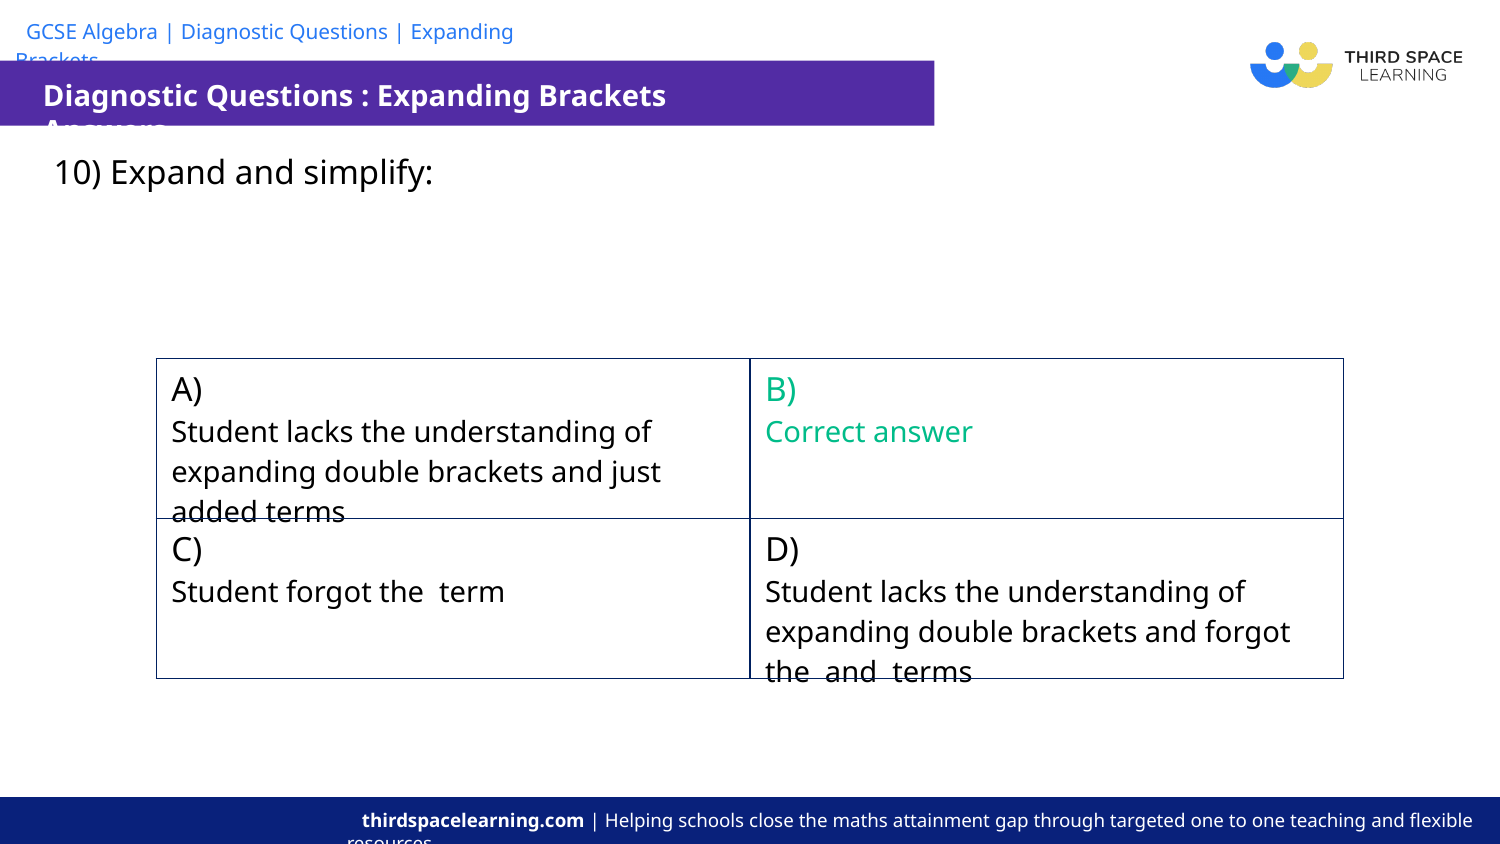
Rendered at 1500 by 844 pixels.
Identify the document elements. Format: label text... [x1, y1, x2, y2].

text_box [751, 398, 1157, 449]
text_box [385, 398, 749, 449]
picture [1250, 33, 1465, 99]
text_box Diagnostic Questions : Expanding Brackets Answers [27, 61, 778, 162]
